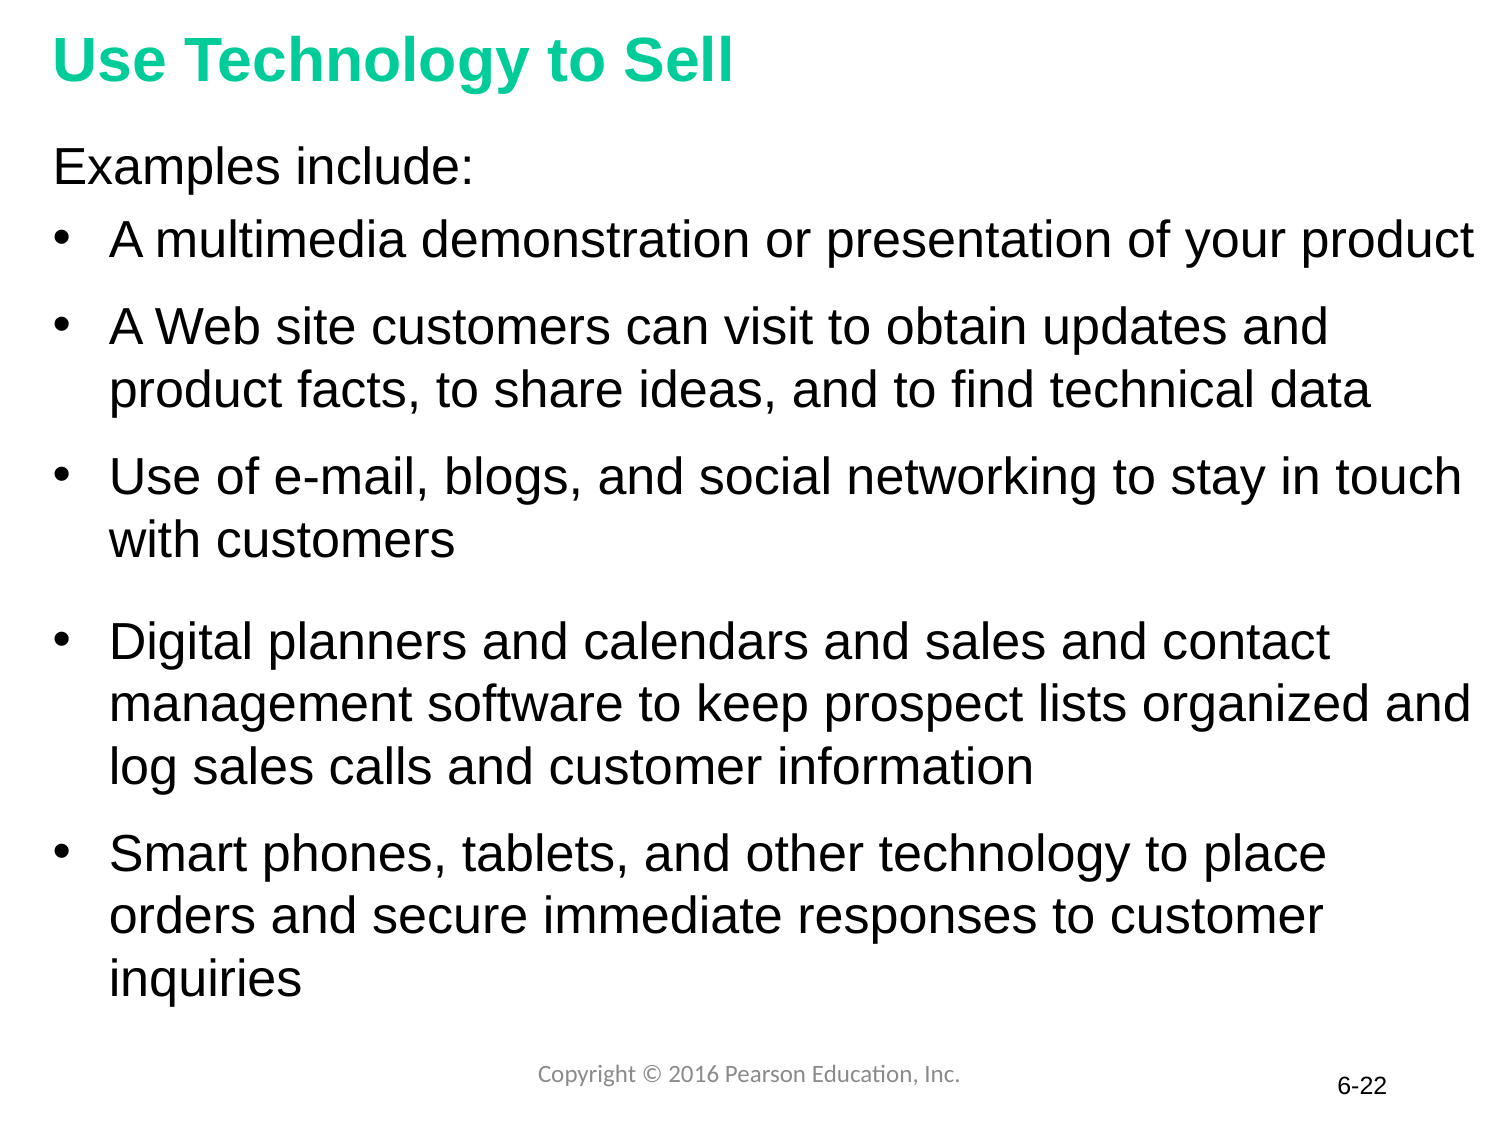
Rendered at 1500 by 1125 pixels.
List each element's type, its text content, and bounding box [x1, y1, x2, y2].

title Use Technology to Sell [37, 0, 1388, 125]
list Examples include: A multimedia demonstration or presentation of your product A Web site customers can visit to obtain updates and product facts, to share ideas, and to find technical data Use of e-mail, blogs, and social networking to stay in touch with customers Digital planners and calendars and sales and contact management software to keep prospect lists organized and log sales calls and customer information Smart phones, tablets, and other technology to place orders and secure immediate responses to customer inquiries [37, 125, 1500, 1125]
footer Copyright © 2016 Pearson Education, Inc. [512, 1042, 988, 1103]
